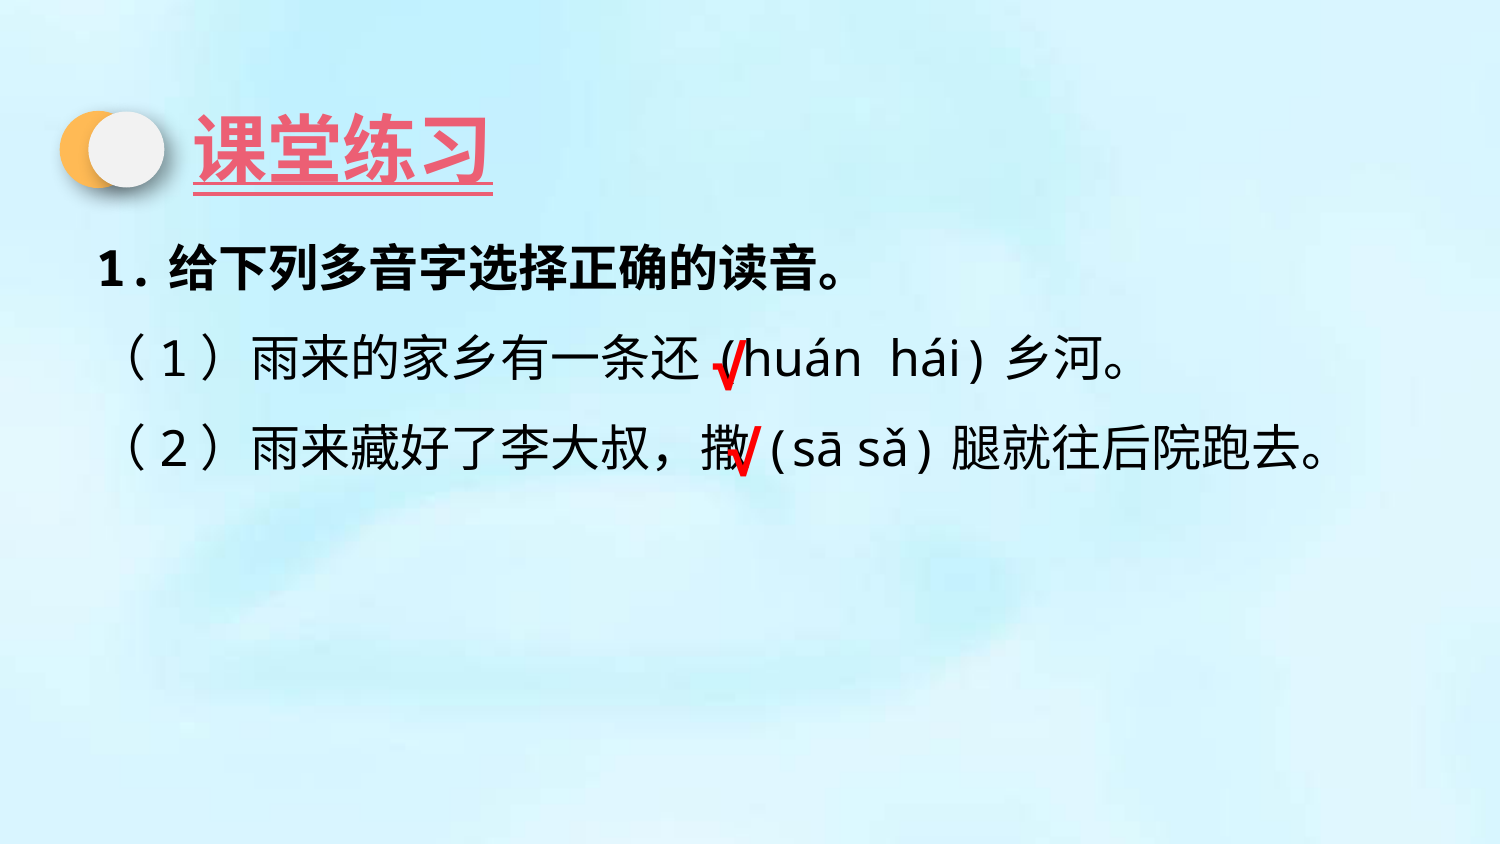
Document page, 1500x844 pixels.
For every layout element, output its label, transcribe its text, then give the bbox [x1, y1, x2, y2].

text_box [87, 110, 166, 189]
picture [0, 0, 1500, 844]
text_box √ [697, 324, 803, 410]
text_box 课堂练习 [177, 95, 508, 200]
text_box √ [711, 410, 865, 496]
text_box 1.给下列多音字选择正确的读音。 （1）雨来的家乡有一条还(huán hái)乡河。 （2）雨来藏好了李大叔，撒(sā sǎ)腿就往后院跑去。 [81, 199, 1418, 645]
text_box [59, 110, 110, 188]
